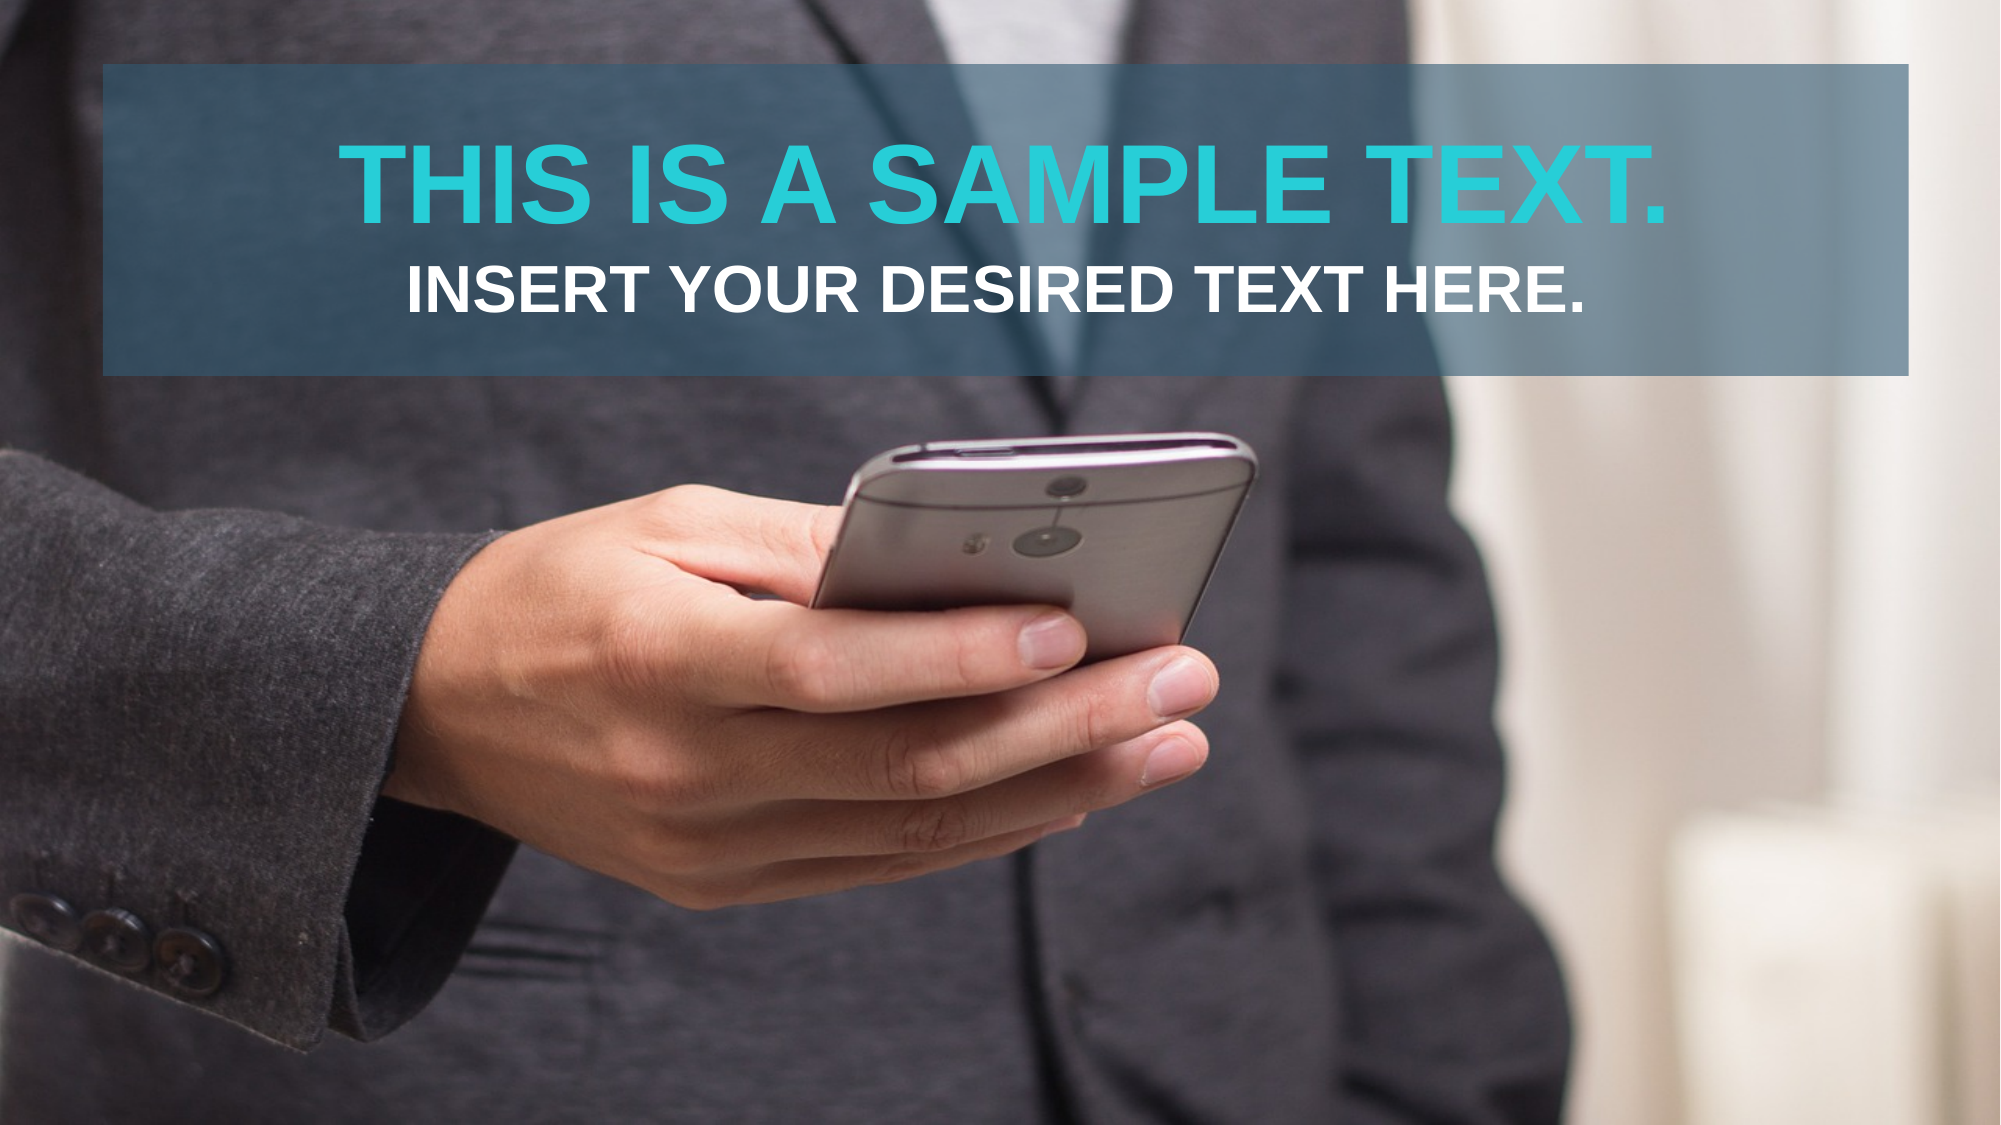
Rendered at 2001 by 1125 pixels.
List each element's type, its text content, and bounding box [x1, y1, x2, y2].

text_box This is a sample text. Insert your desired text here. [198, 103, 1814, 334]
text_box [102, 63, 1910, 377]
picture [0, 0, 2001, 1125]
